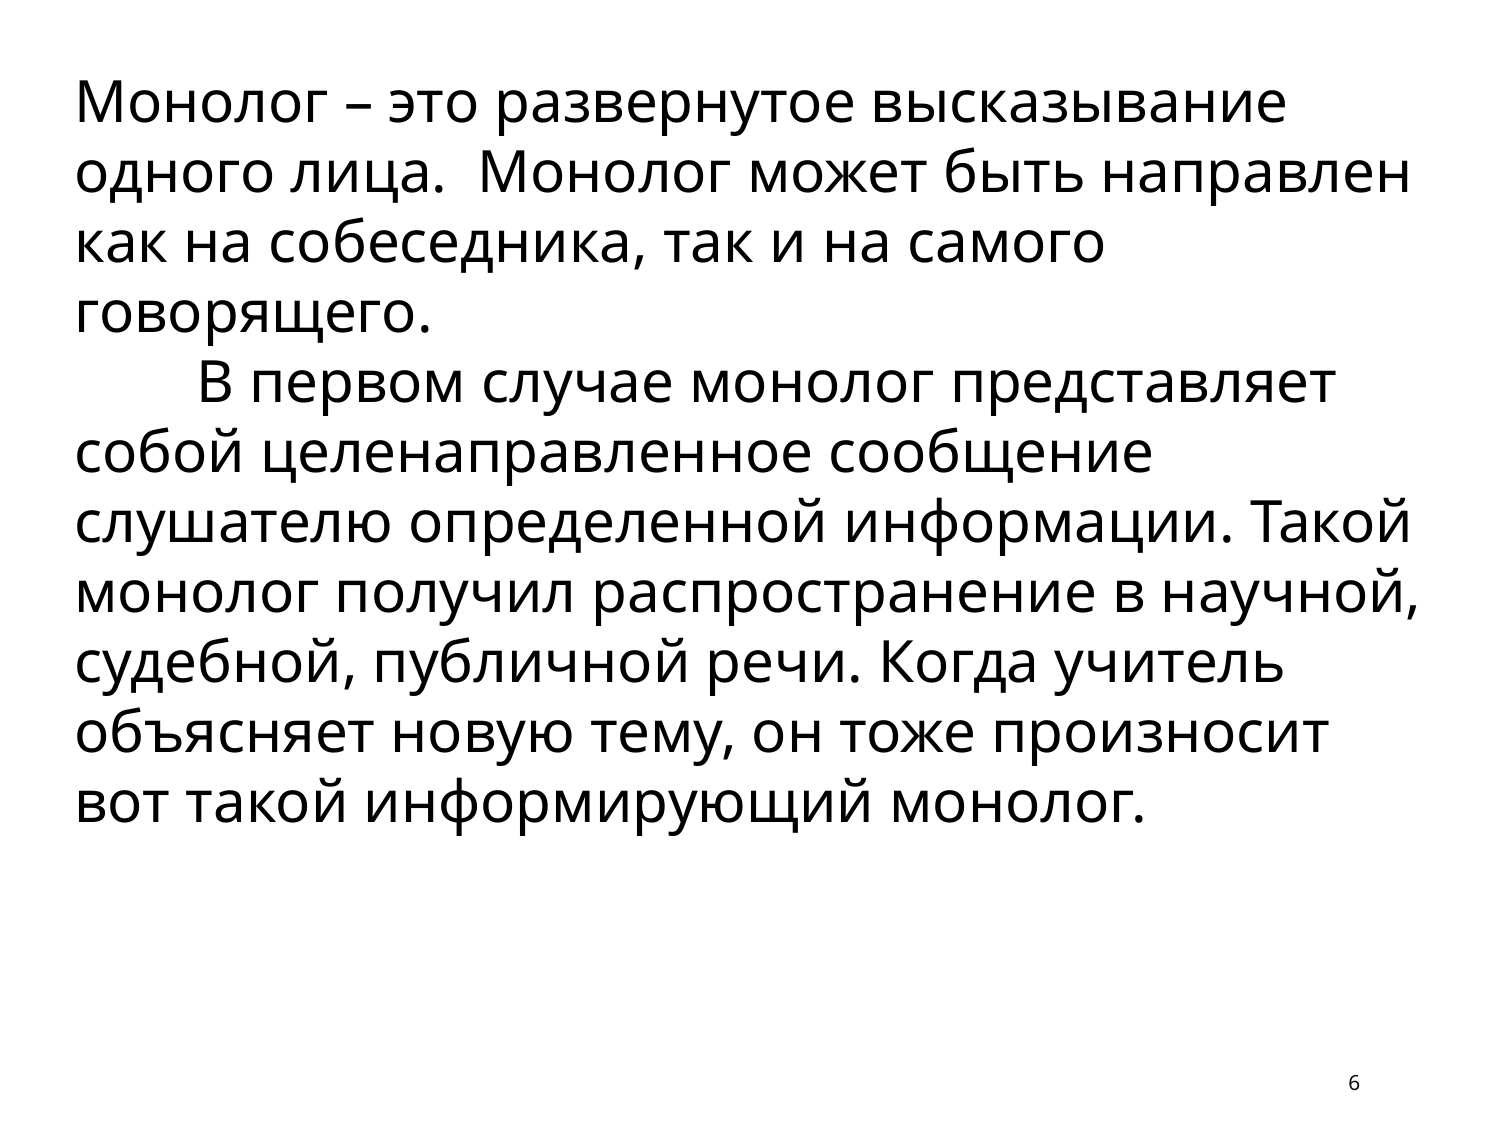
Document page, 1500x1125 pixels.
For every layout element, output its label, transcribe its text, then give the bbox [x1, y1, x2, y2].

text_box Монолог – это развернутое высказывание одного лица. Монолог может быть направлен как на собеседника, так и на самого говорящего. В первом случае монолог представляет собой целенаправленное сообщение слушателю определенной информации. Такой монолог получил распространение в научной, судебной, публичной речи. Когда учитель объясняет новую тему, он тоже произносит вот такой информирующий монолог. [59, 56, 1439, 842]
slide_number 6 [1333, 1061, 1454, 1107]
